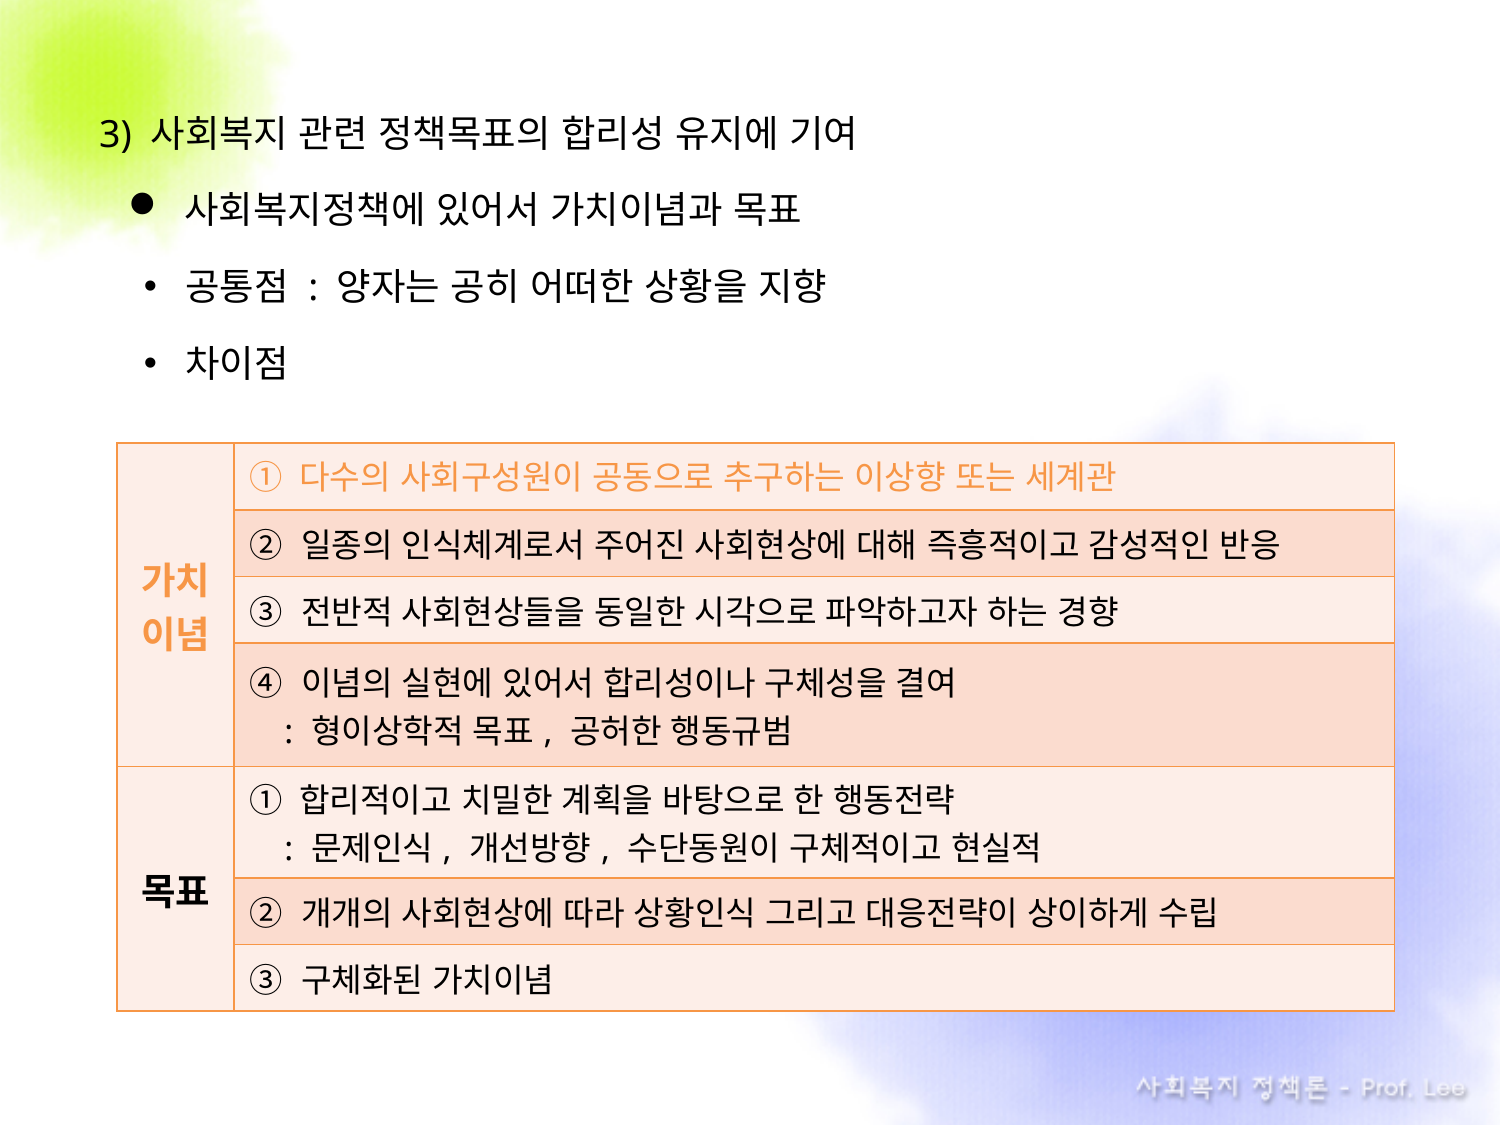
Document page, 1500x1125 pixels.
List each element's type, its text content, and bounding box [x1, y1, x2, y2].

table_cell ② 개개의 사회현상에 따라 상황인식 그리고 대응전략이 상이하게 수립 [235, 879, 1394, 944]
table_header 가치 이념 [118, 444, 233, 766]
table_cell ④ 이념의 실현에 있어서 합리성이나 구체성을 결여 : 형이상학적 목표, 공허한 행동규범 [235, 644, 1394, 766]
table_cell ③ 전반적 사회현상들을 동일한 시각으로 파악하고자 하는 경향 [235, 577, 1394, 642]
picture [0, 0, 1500, 1125]
table_cell 목표 [118, 767, 233, 1010]
table_cell ③ 구체화된 가치이념 [235, 945, 1394, 1010]
table_header ① 다수의 사회구성원이 공동으로 추구하는 이상향 또는 세계관 [235, 444, 1394, 509]
table_cell ① 합리적이고 치밀한 계획을 바탕으로 한 행동전략 : 문제인식, 개선방향, 수단동원이 구체적이고 현실적 [235, 767, 1394, 877]
list 3) 사회복지 관련 정책목표의 합리성 유지에 기여 사회복지정책에 있어서 가치이념과 목표 공통점 : 양자는 공히 어떠한 상황을 지향 차이점 [53, 97, 1424, 434]
table_cell ② 일종의 인식체계로서 주어진 사회현상에 대해 즉흥적이고 감성적인 반응 [235, 511, 1394, 576]
